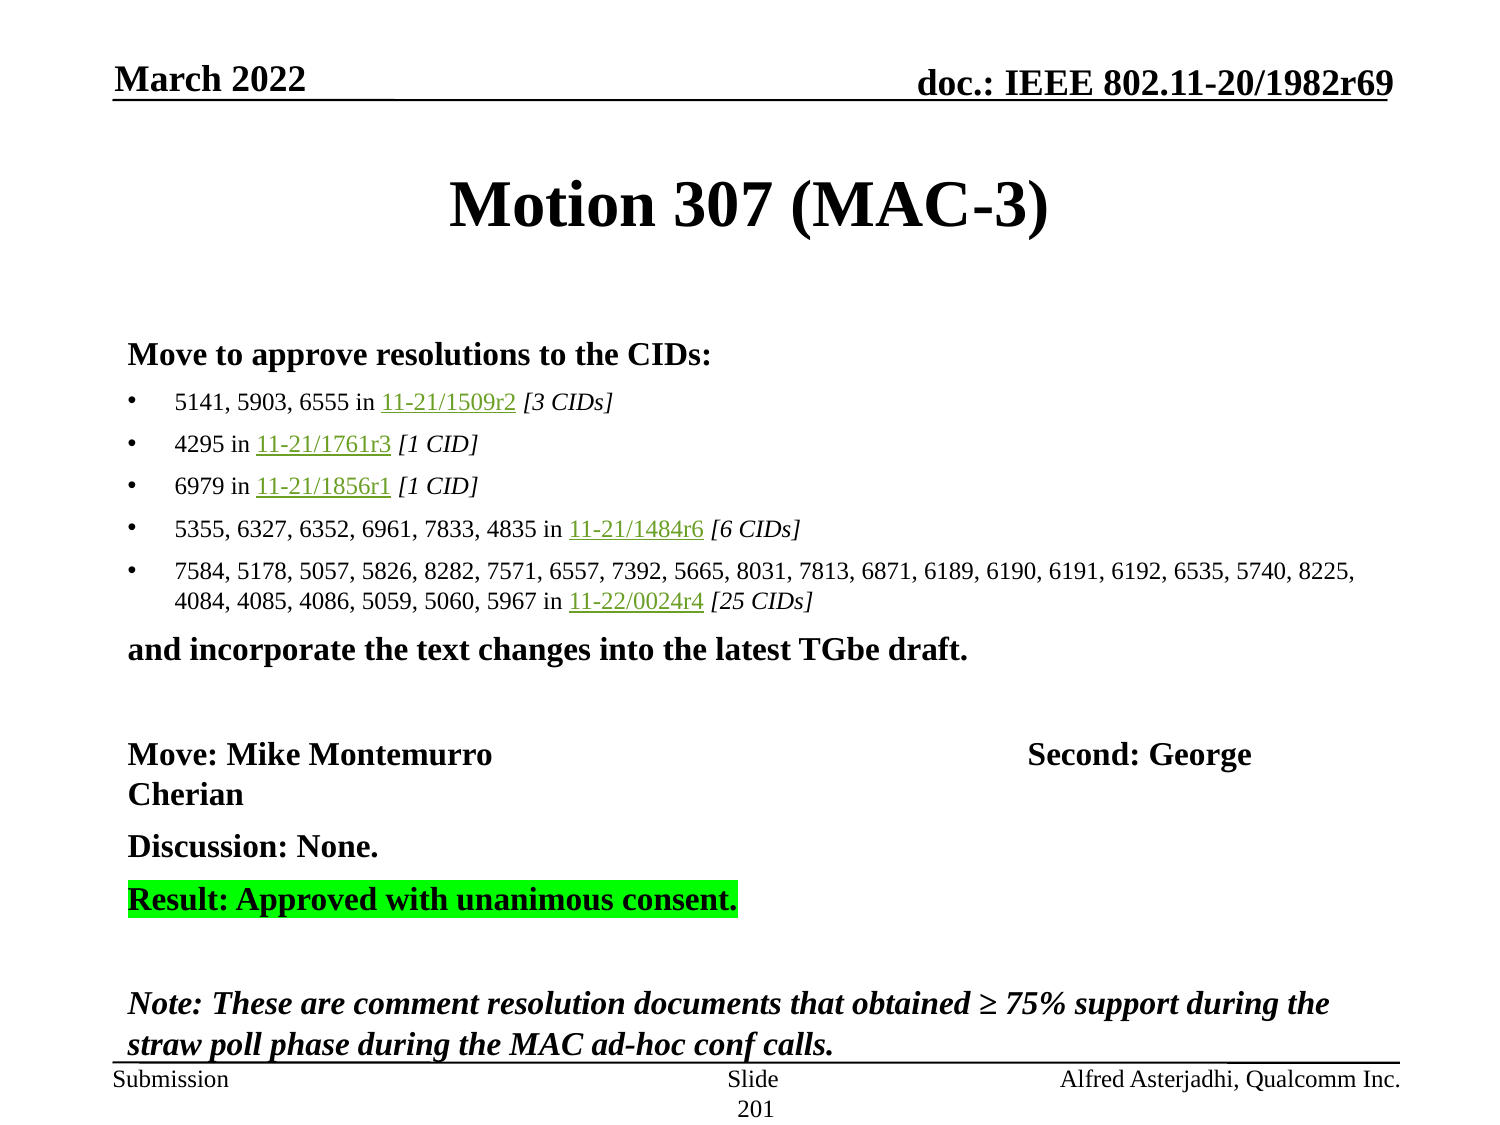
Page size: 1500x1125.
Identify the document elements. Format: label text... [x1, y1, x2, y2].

title Motion 307 (MAC-3) [112, 112, 1388, 288]
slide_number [114, 54, 423, 100]
list Move to approve resolutions to the CIDs: 5141, 5903, 6555 in 11-21/1509r2 [3 CIDs] 4295 in 11-21/1761r3 [1 CID] 6979 in 11-21/1856r1 [1 CID] 5355, 6327, 6352, 6961, 7833, 4835 in 11-21/1484r6 [6 CIDs] 7584, 5178, 5057, 5826, 8282, 7571, 6557, 7392, 5665, 8031, 7813, 6871, 6189, 6190, 6191, 6192, 6535, 5740, 8225, 4084, 4085, 4086, 5059, 5060, 5967 in 11-22/0024r4 [25 CIDs] and incorporate the text changes into the latest TGbe draft. Move: Mike Montemurro Second: George Cherian Discussion: None. Result: Approved with unanimous consent. Note: These are comment resolution documents that obtained ≥ 75% support during the straw poll phase during the MAC ad-hoc conf calls. [112, 324, 1388, 1063]
footer Alfred Asterjadhi, Qualcomm Inc. [878, 1061, 1402, 1093]
slide_number Slide 201 [712, 1061, 800, 1123]
